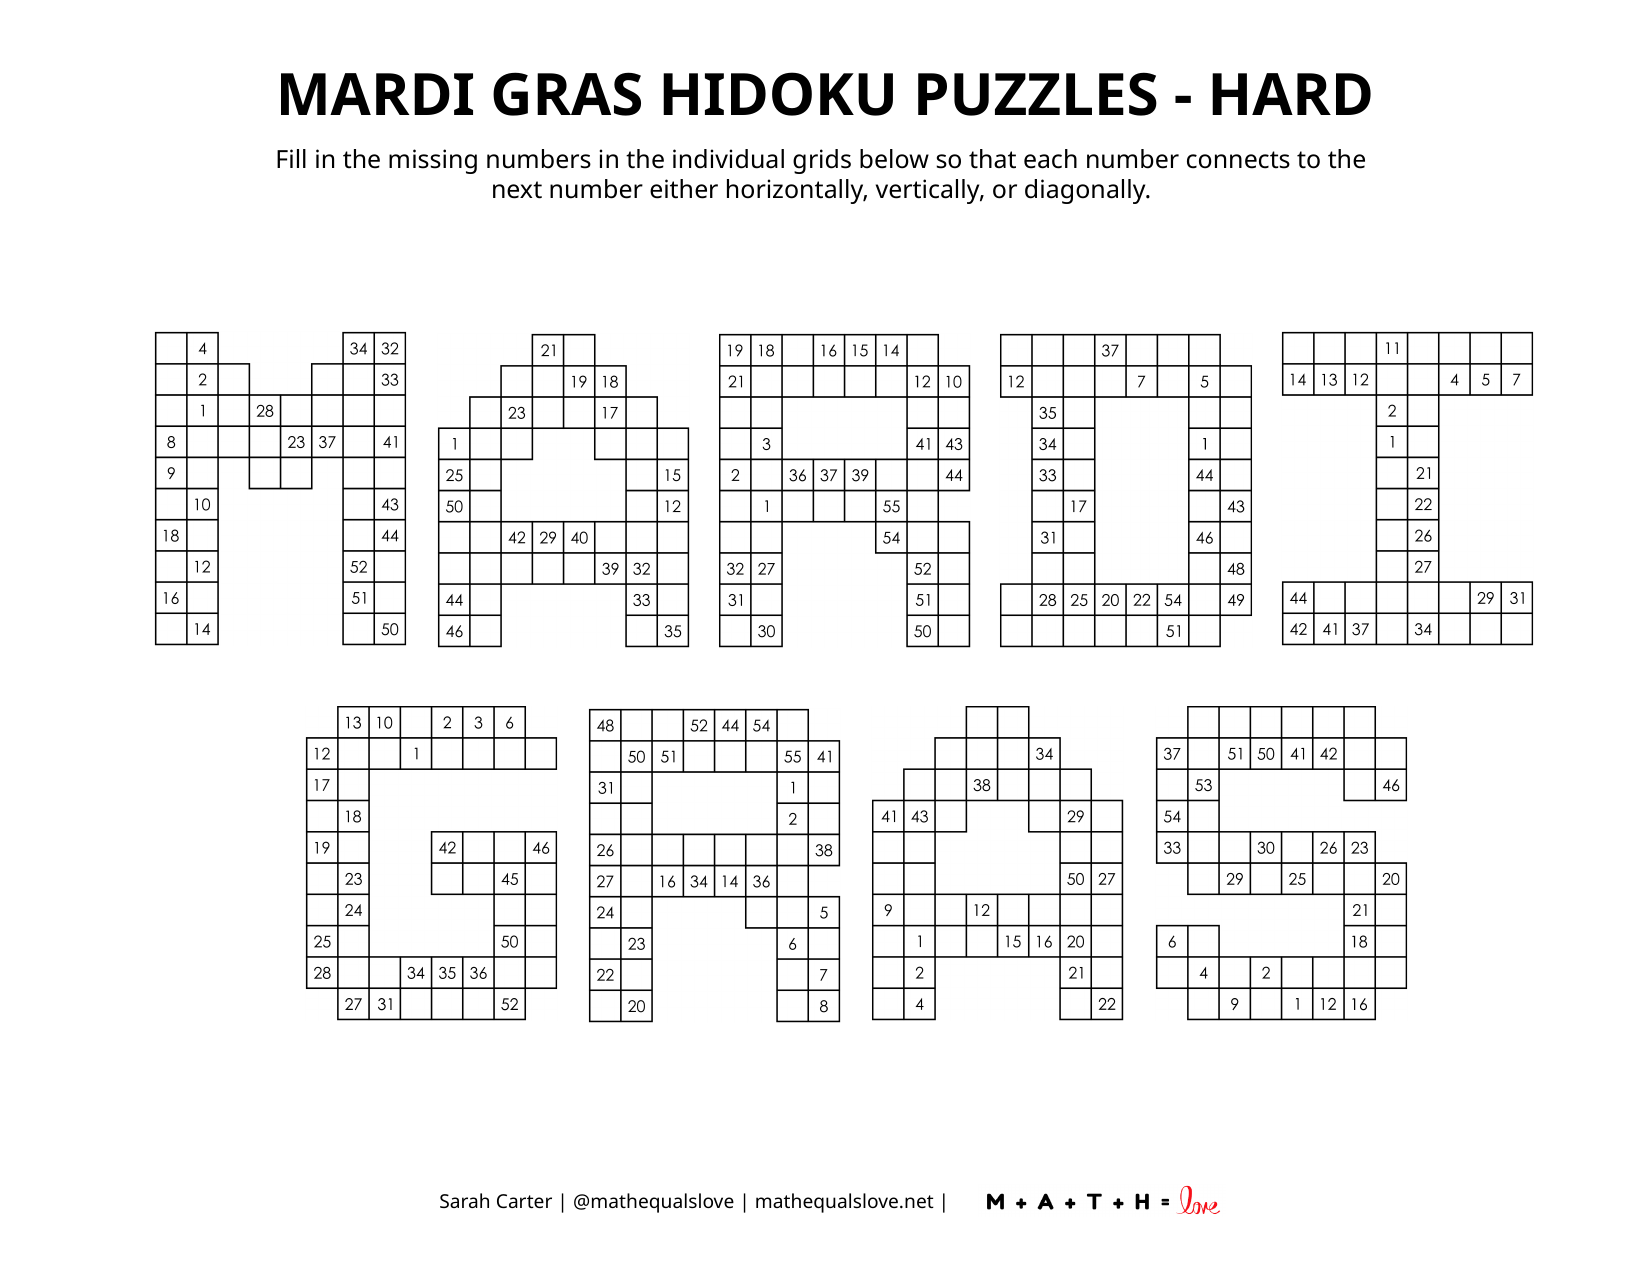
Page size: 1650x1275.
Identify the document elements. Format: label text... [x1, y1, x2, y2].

picture [999, 332, 1253, 649]
picture [1154, 705, 1408, 1022]
text_box Fill in the missing numbers in the individual grids below so that each number connects to the next number either horizontally, vertically, or diagonally. [0, 135, 1650, 211]
picture [587, 707, 842, 1024]
picture [153, 330, 407, 647]
picture [1280, 330, 1534, 647]
picture [718, 332, 972, 649]
text_box Sarah Carter | @mathequalslove | mathequalslove.net | [424, 1182, 1259, 1220]
picture [304, 705, 558, 1022]
picture [436, 332, 691, 649]
picture [978, 1183, 1226, 1218]
picture [871, 705, 1125, 1022]
text_box MARDI GRAS HIDOKU PUZZLES - HARD [76, 50, 1574, 135]
